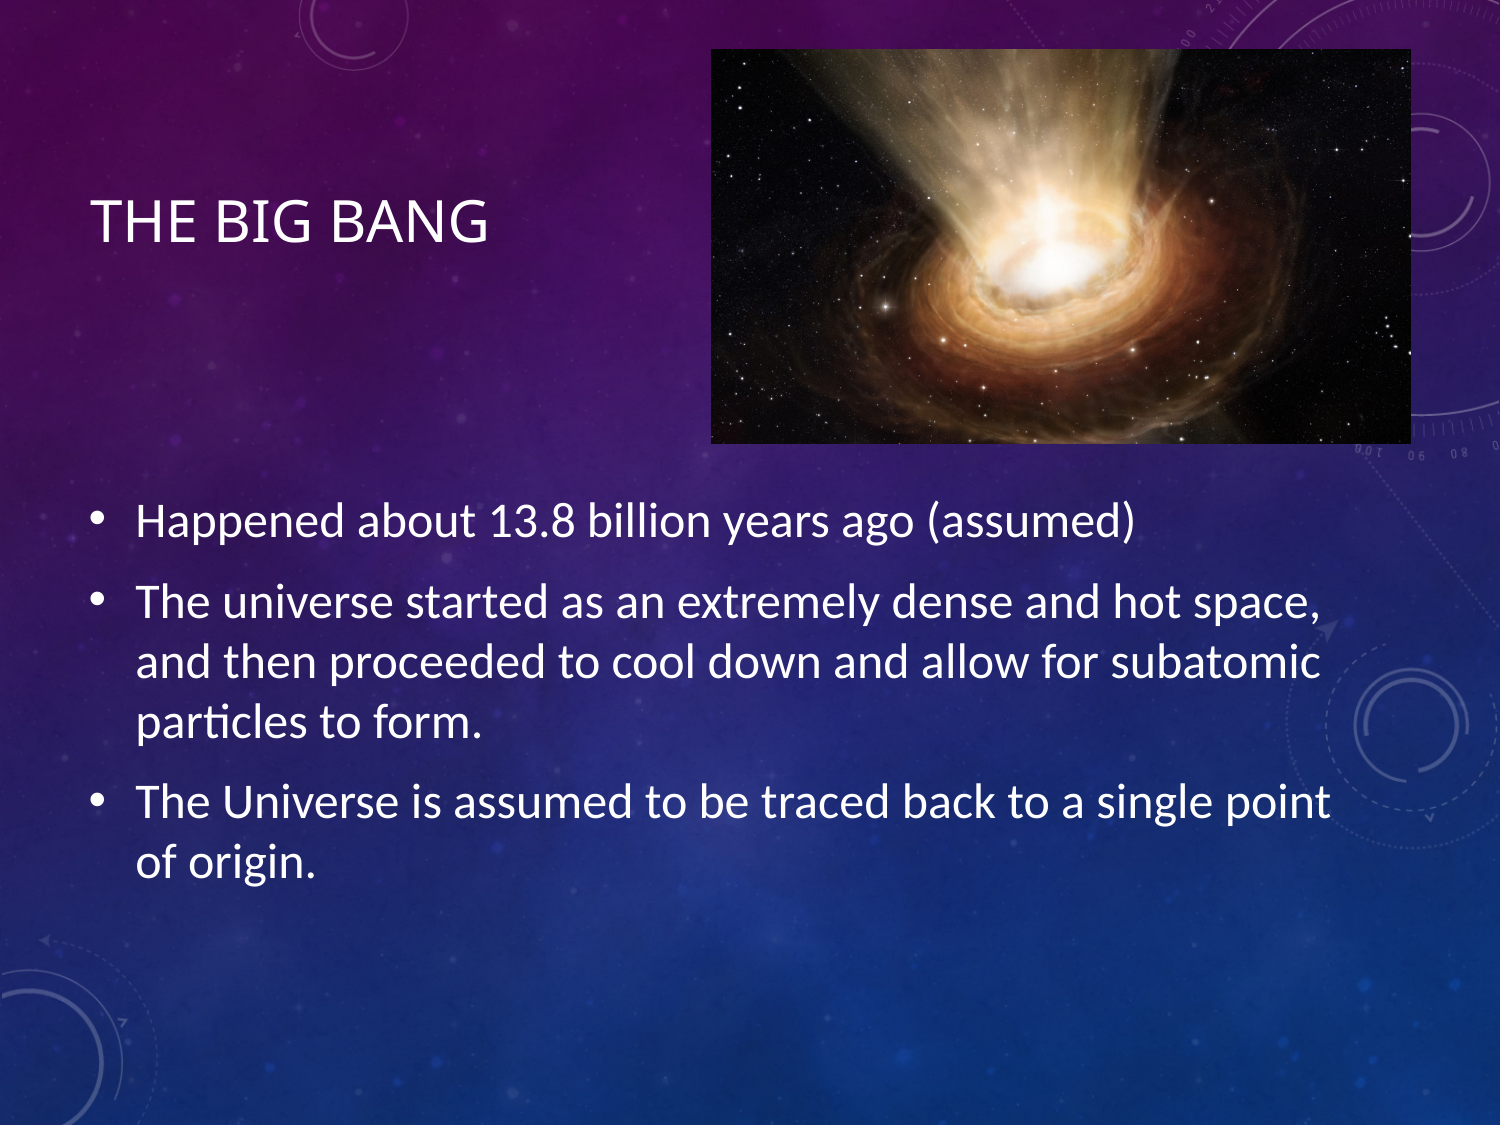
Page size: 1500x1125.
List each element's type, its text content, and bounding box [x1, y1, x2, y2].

title The Big bang [75, 99, 704, 339]
list Happened about 13.8 billion years ago (assumed) The universe started as an extremely dense and hot space, and then proceeded to cool down and allow for subatomic particles to form. The Universe is assumed to be traced back to a single point of origin. [73, 388, 1349, 988]
picture [0, 0, 1500, 1125]
